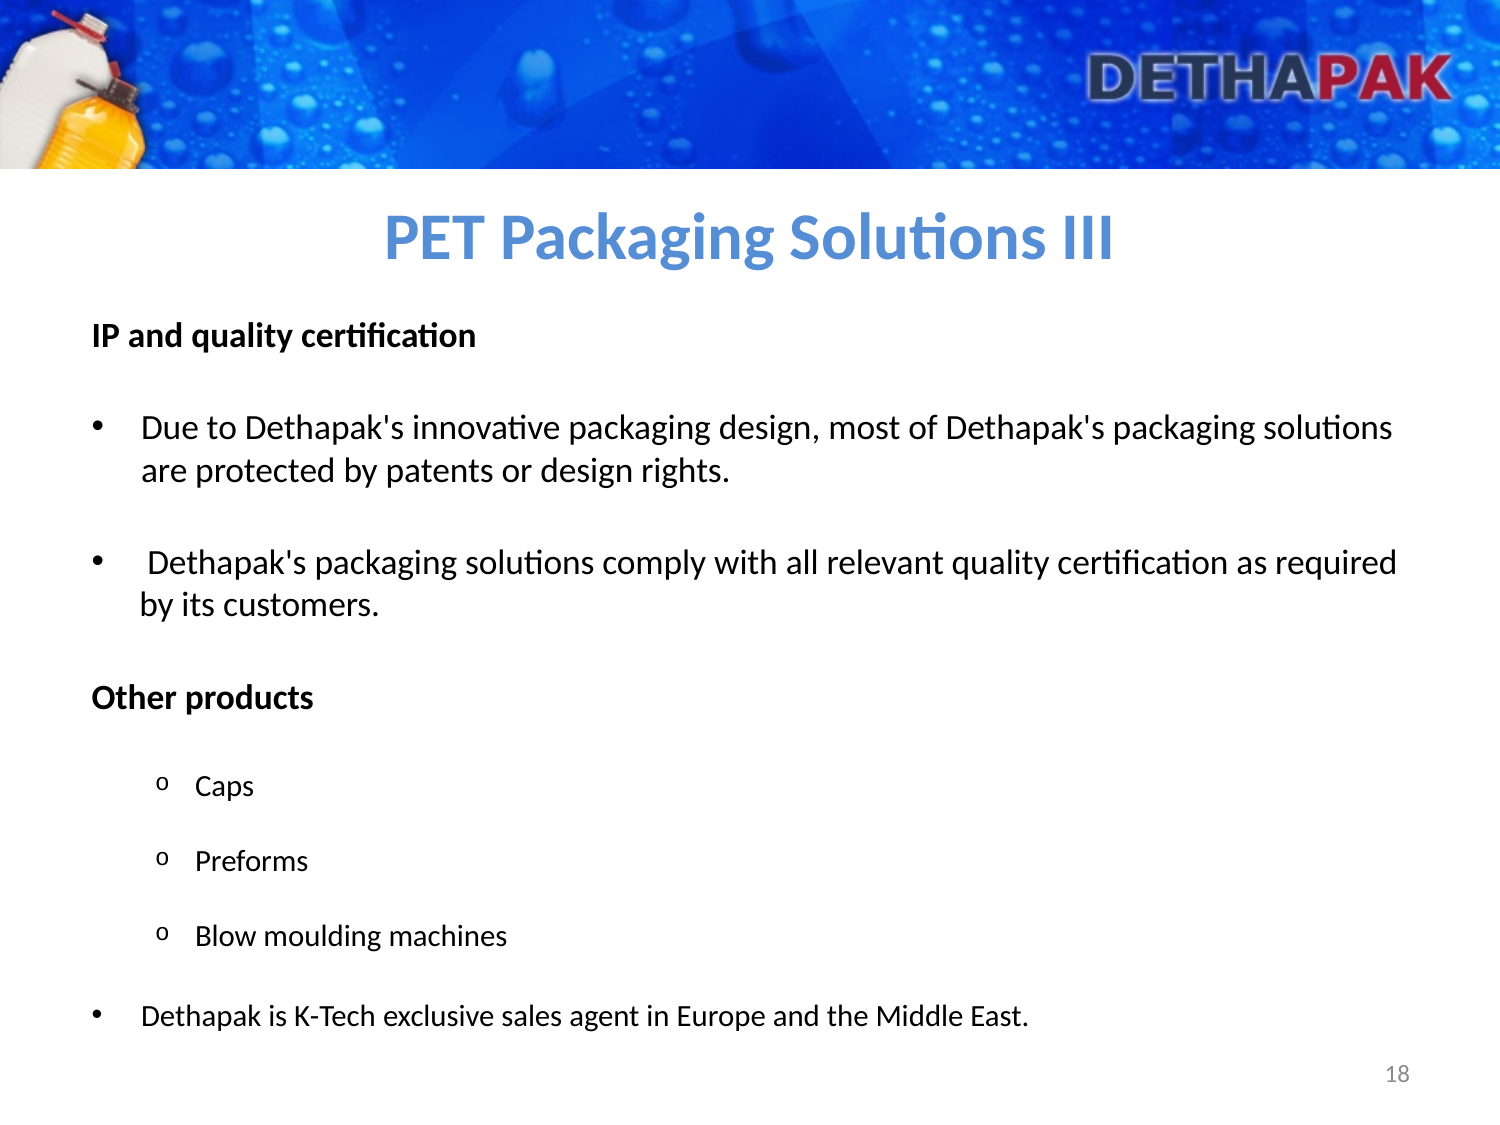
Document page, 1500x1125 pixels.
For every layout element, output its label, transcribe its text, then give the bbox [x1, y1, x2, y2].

slide_number 18 [1074, 1042, 1425, 1103]
list IP and quality certification Due to Dethapak's innovative packaging design, most of Dethapak's packaging solutions are protected by patents or design rights. Dethapak's packaging solutions comply with all relevant quality certification as required by its customers. Other products Caps Preforms Blow moulding machines Dethapak is K-Tech exclusive sales agent in Europe and the Middle East. [76, 304, 1427, 1047]
picture [0, 0, 1500, 169]
title PET Packaging Solutions III [75, 177, 1425, 327]
